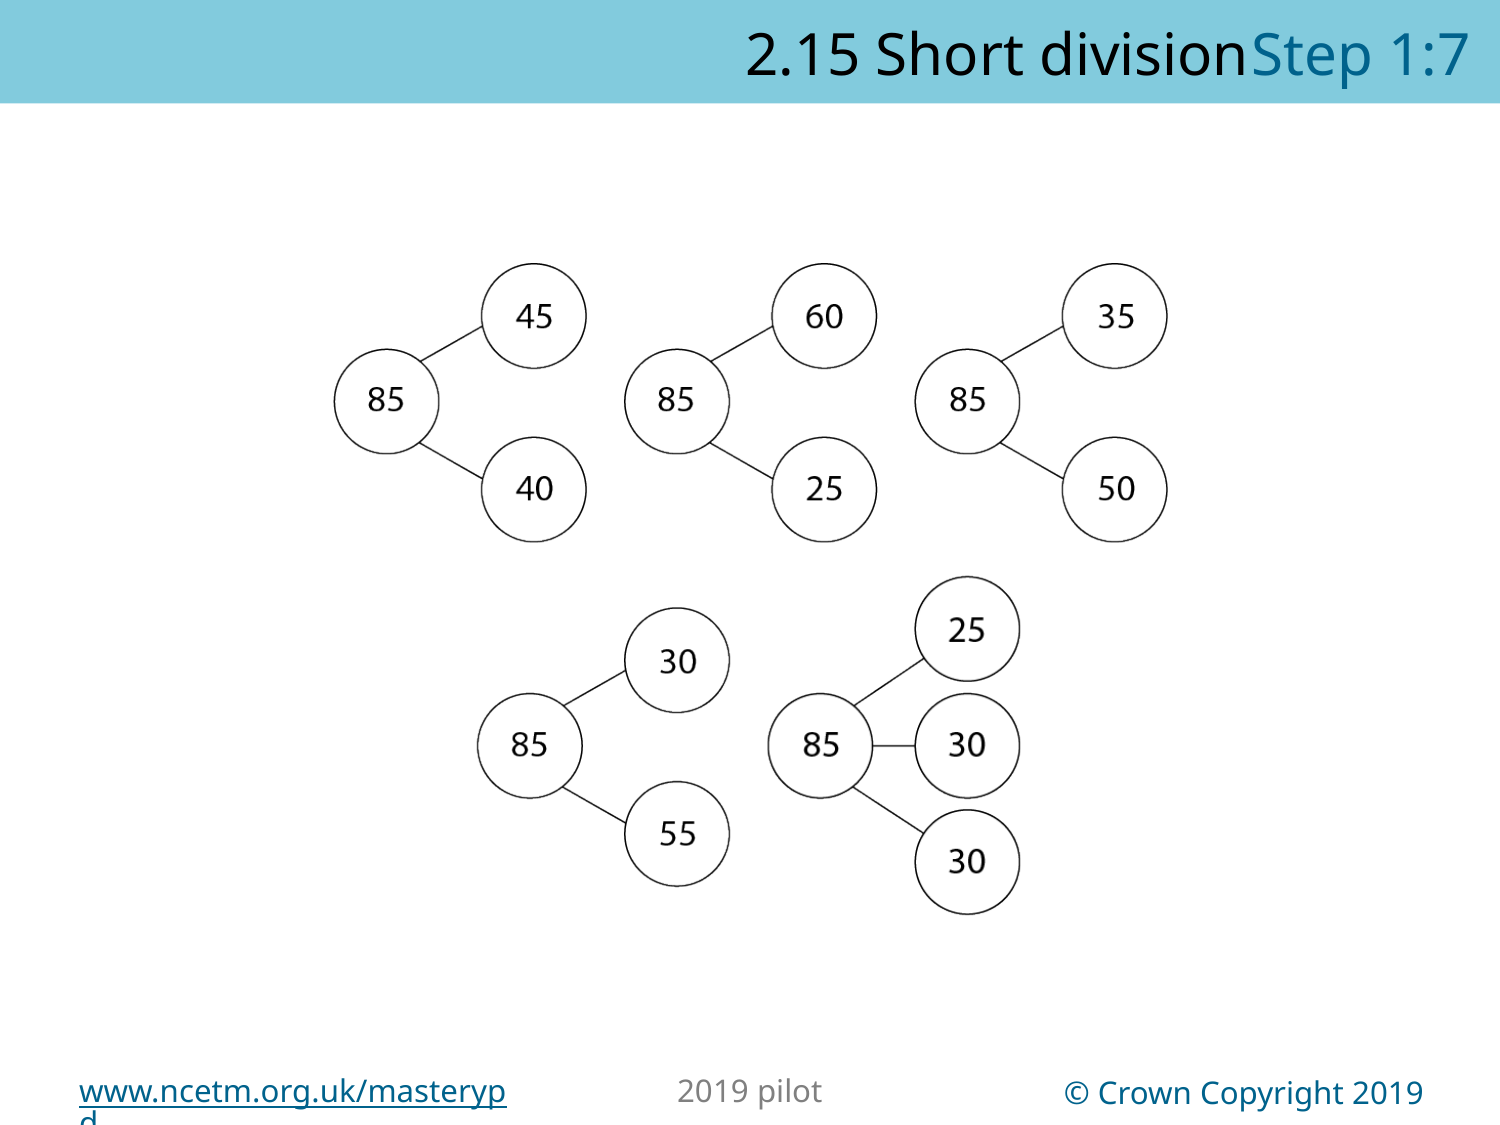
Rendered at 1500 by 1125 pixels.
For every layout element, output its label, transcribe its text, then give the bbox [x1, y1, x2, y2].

picture [330, 263, 1170, 942]
list 2.15 Short division Step 1:7 [0, 0, 1500, 104]
